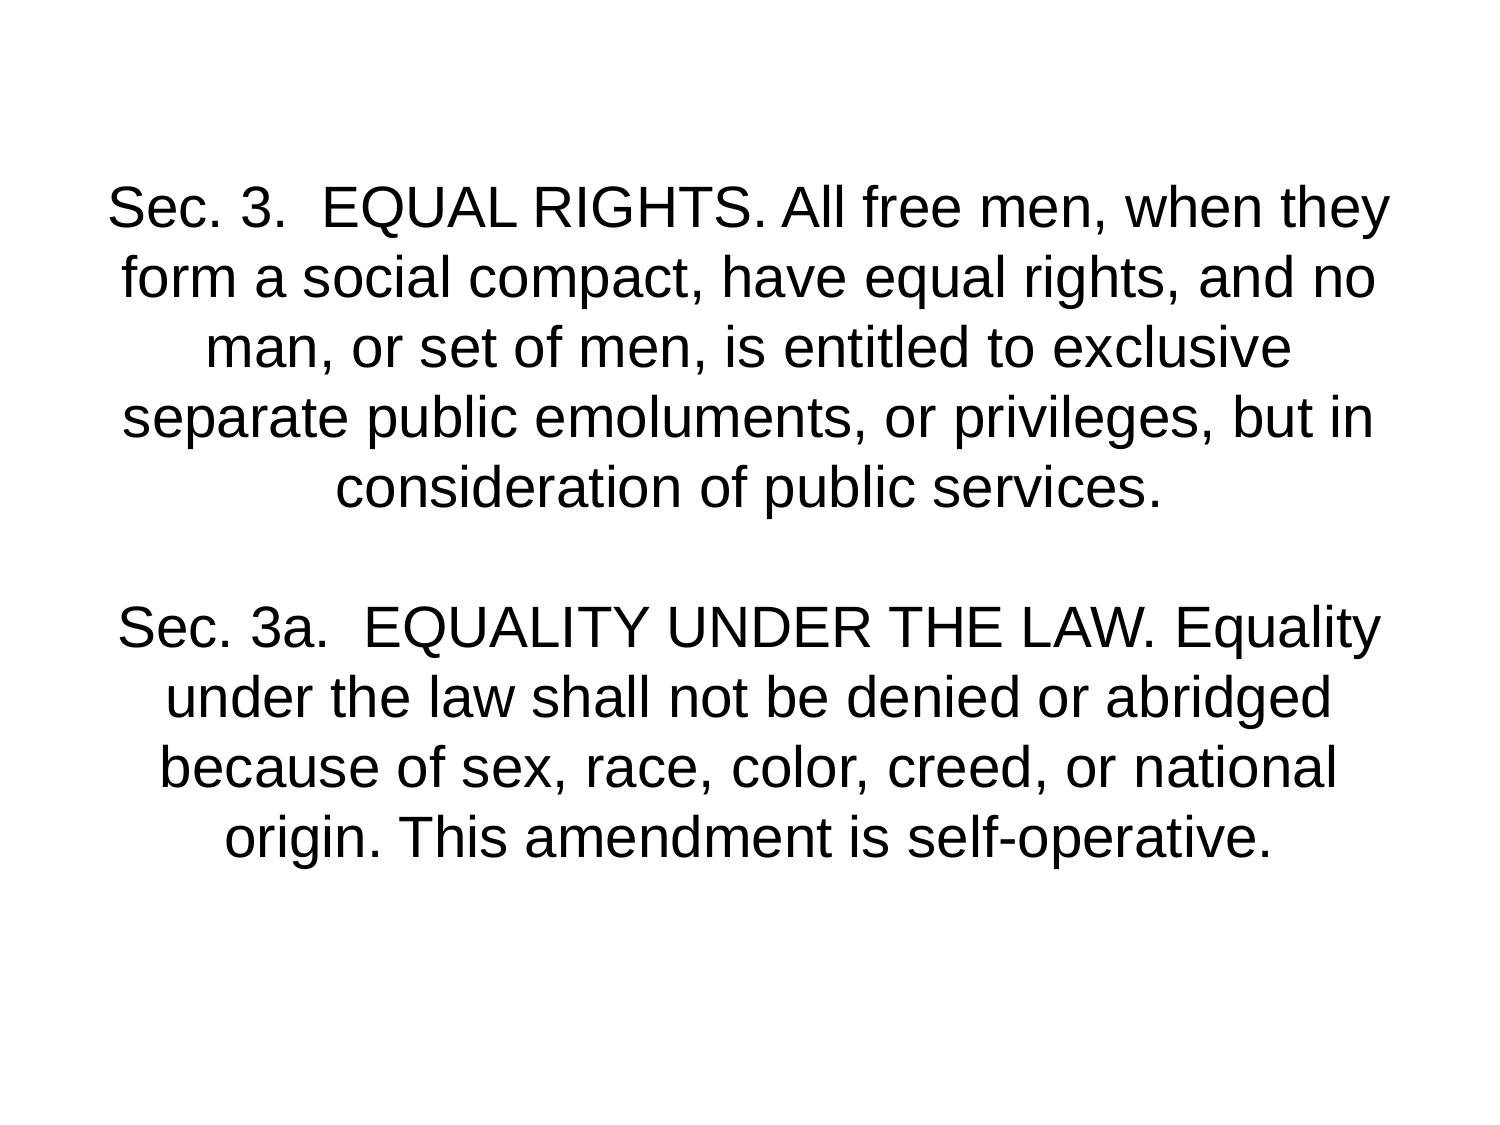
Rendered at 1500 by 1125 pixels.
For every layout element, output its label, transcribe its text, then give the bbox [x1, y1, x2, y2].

title Sec. 3. EQUAL RIGHTS. All free men, when they form a social compact, have equal rights, and no man, or set of men, is entitled to exclusive separate public emoluments, or privileges, but in consideration of public services. Sec. 3a. EQUALITY UNDER THE LAW. Equality under the law shall not be denied or abridged because of sex, race, color, creed, or national origin. This amendment is self-operative. [74, 44, 1426, 1063]
